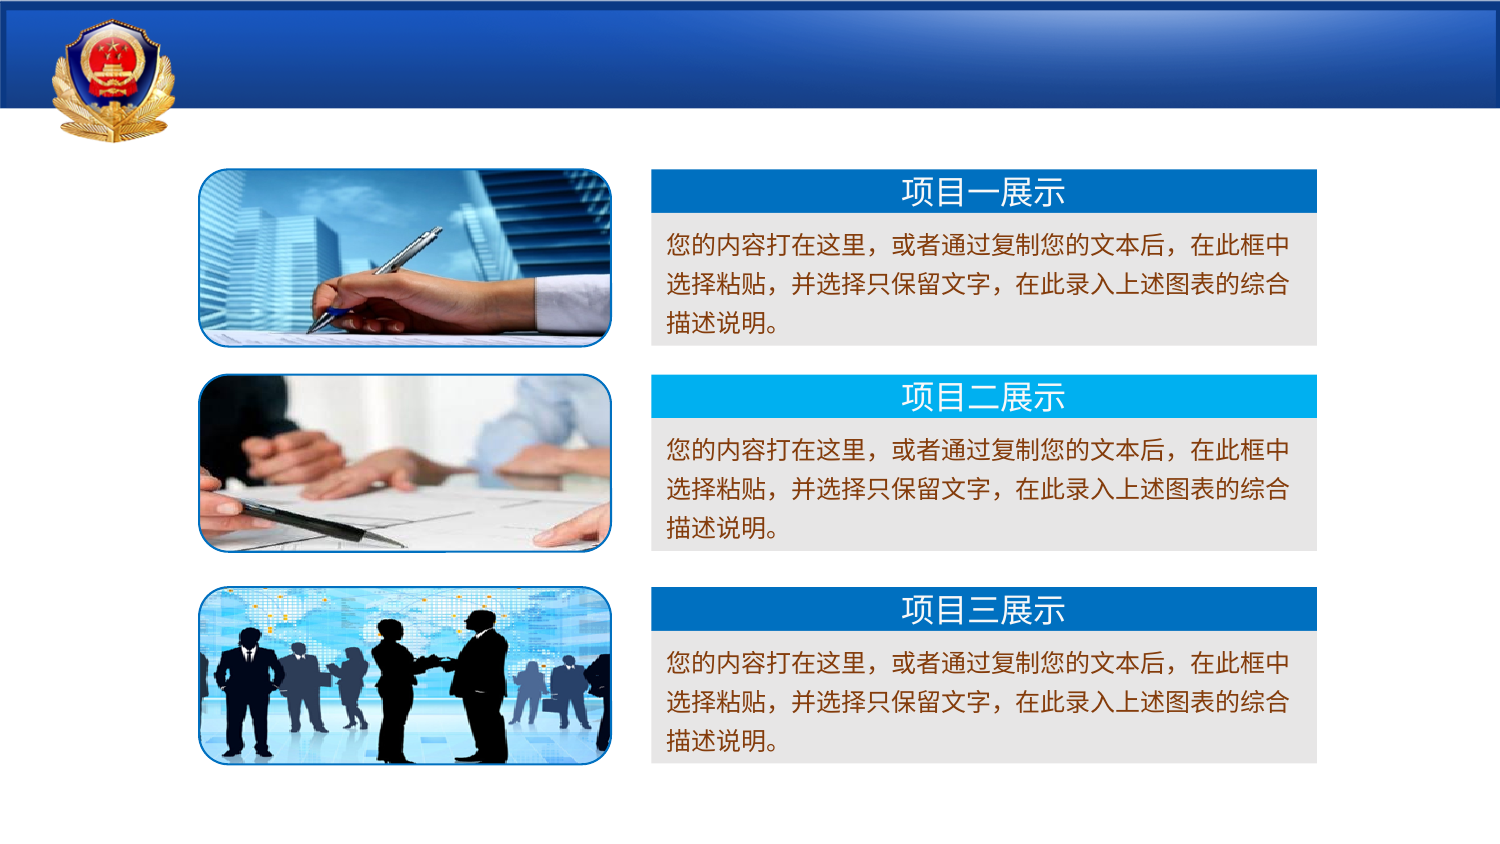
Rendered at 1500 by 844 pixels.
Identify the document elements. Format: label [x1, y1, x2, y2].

text_box [198, 168, 613, 348]
text_box [198, 373, 613, 553]
text_box [651, 587, 1317, 764]
text_box [651, 169, 1317, 346]
text_box [198, 586, 613, 766]
text_box [651, 374, 1317, 551]
picture [0, 0, 1500, 144]
